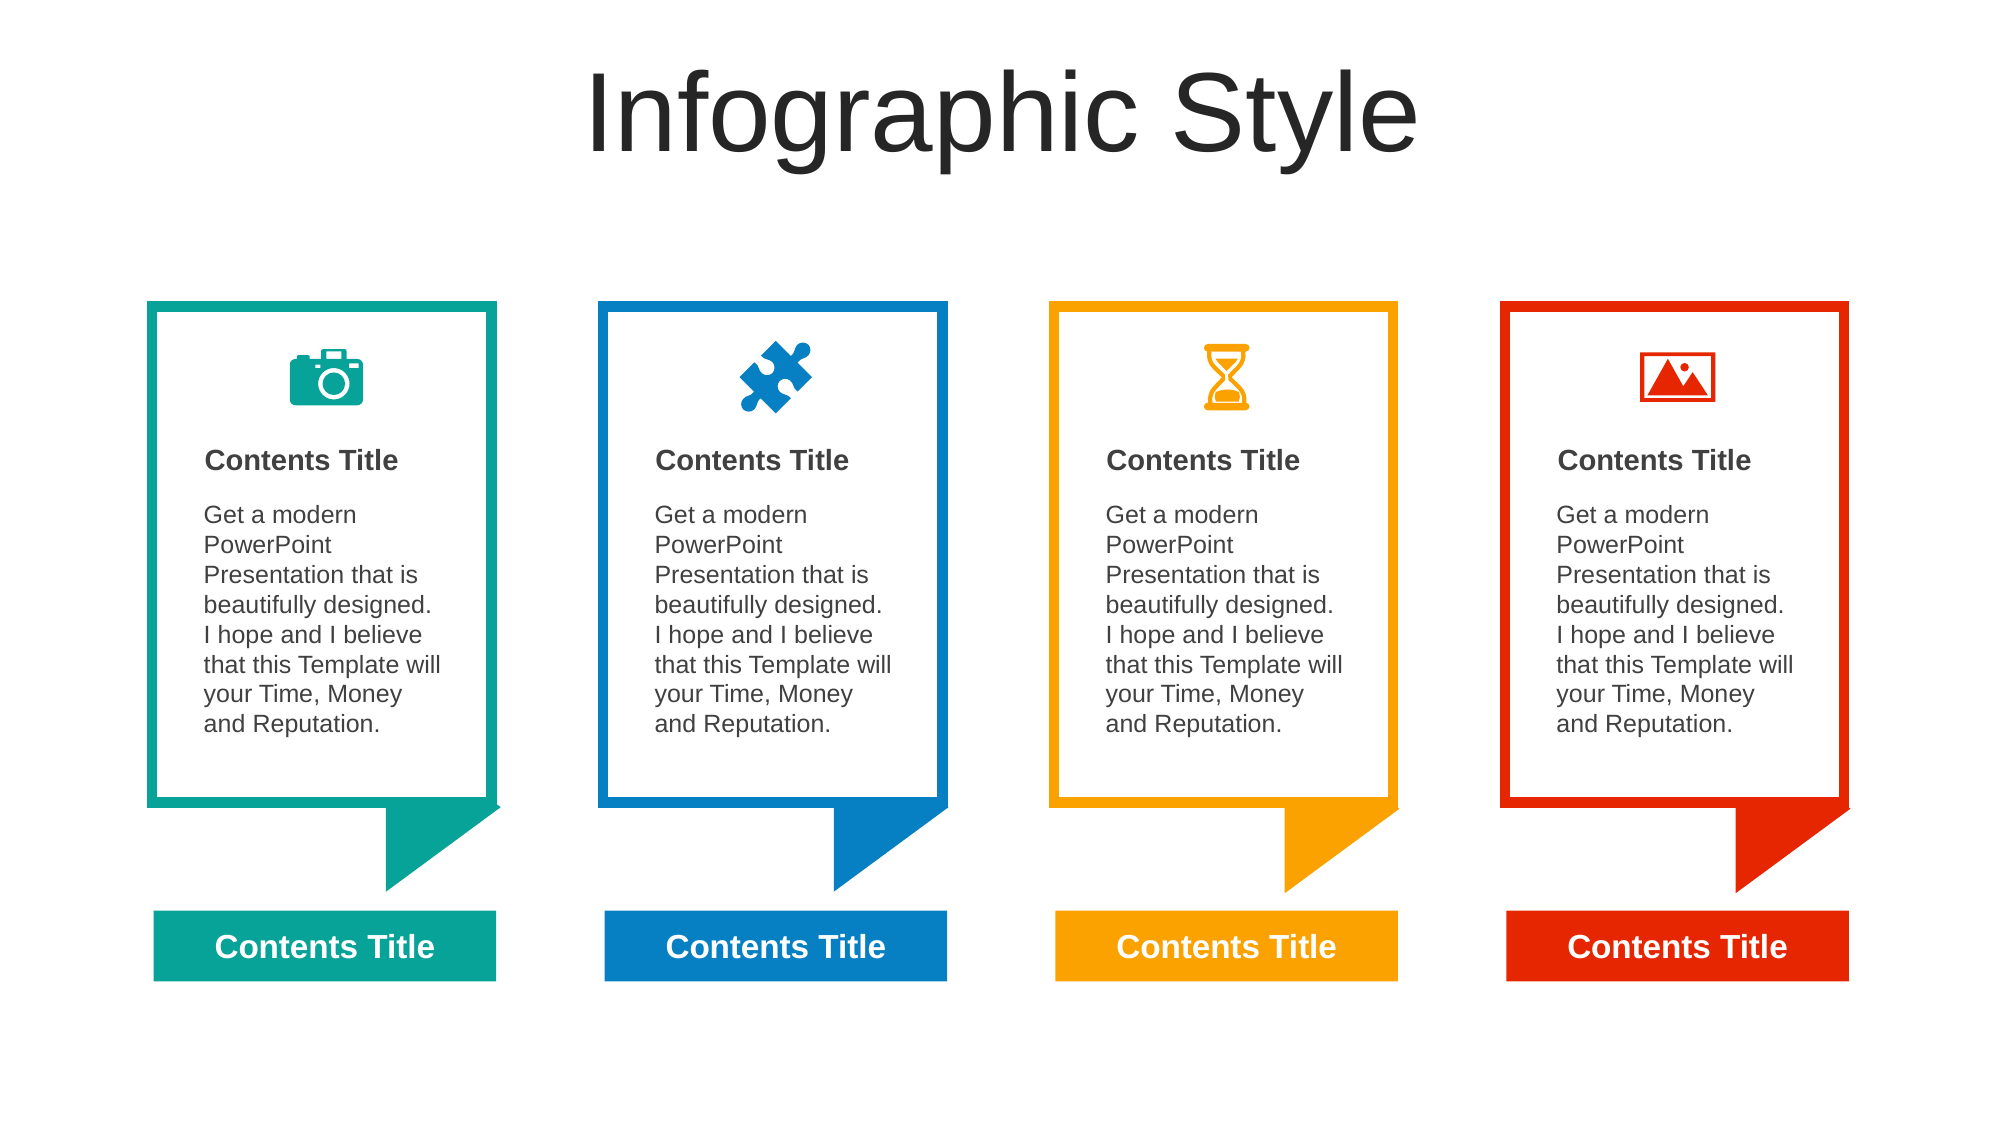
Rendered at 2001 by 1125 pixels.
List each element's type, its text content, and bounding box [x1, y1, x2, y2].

text_box Contents Title [177, 918, 473, 973]
text_box [153, 909, 497, 982]
list Infographic Style [53, 55, 1952, 175]
text_box Contents Title [1530, 918, 1826, 973]
text_box [1054, 909, 1399, 982]
text_box [1505, 909, 1850, 982]
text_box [152, 306, 1851, 894]
text_box Contents Title [1079, 918, 1375, 973]
text_box [604, 909, 948, 982]
text_box Contents Title [628, 918, 924, 973]
